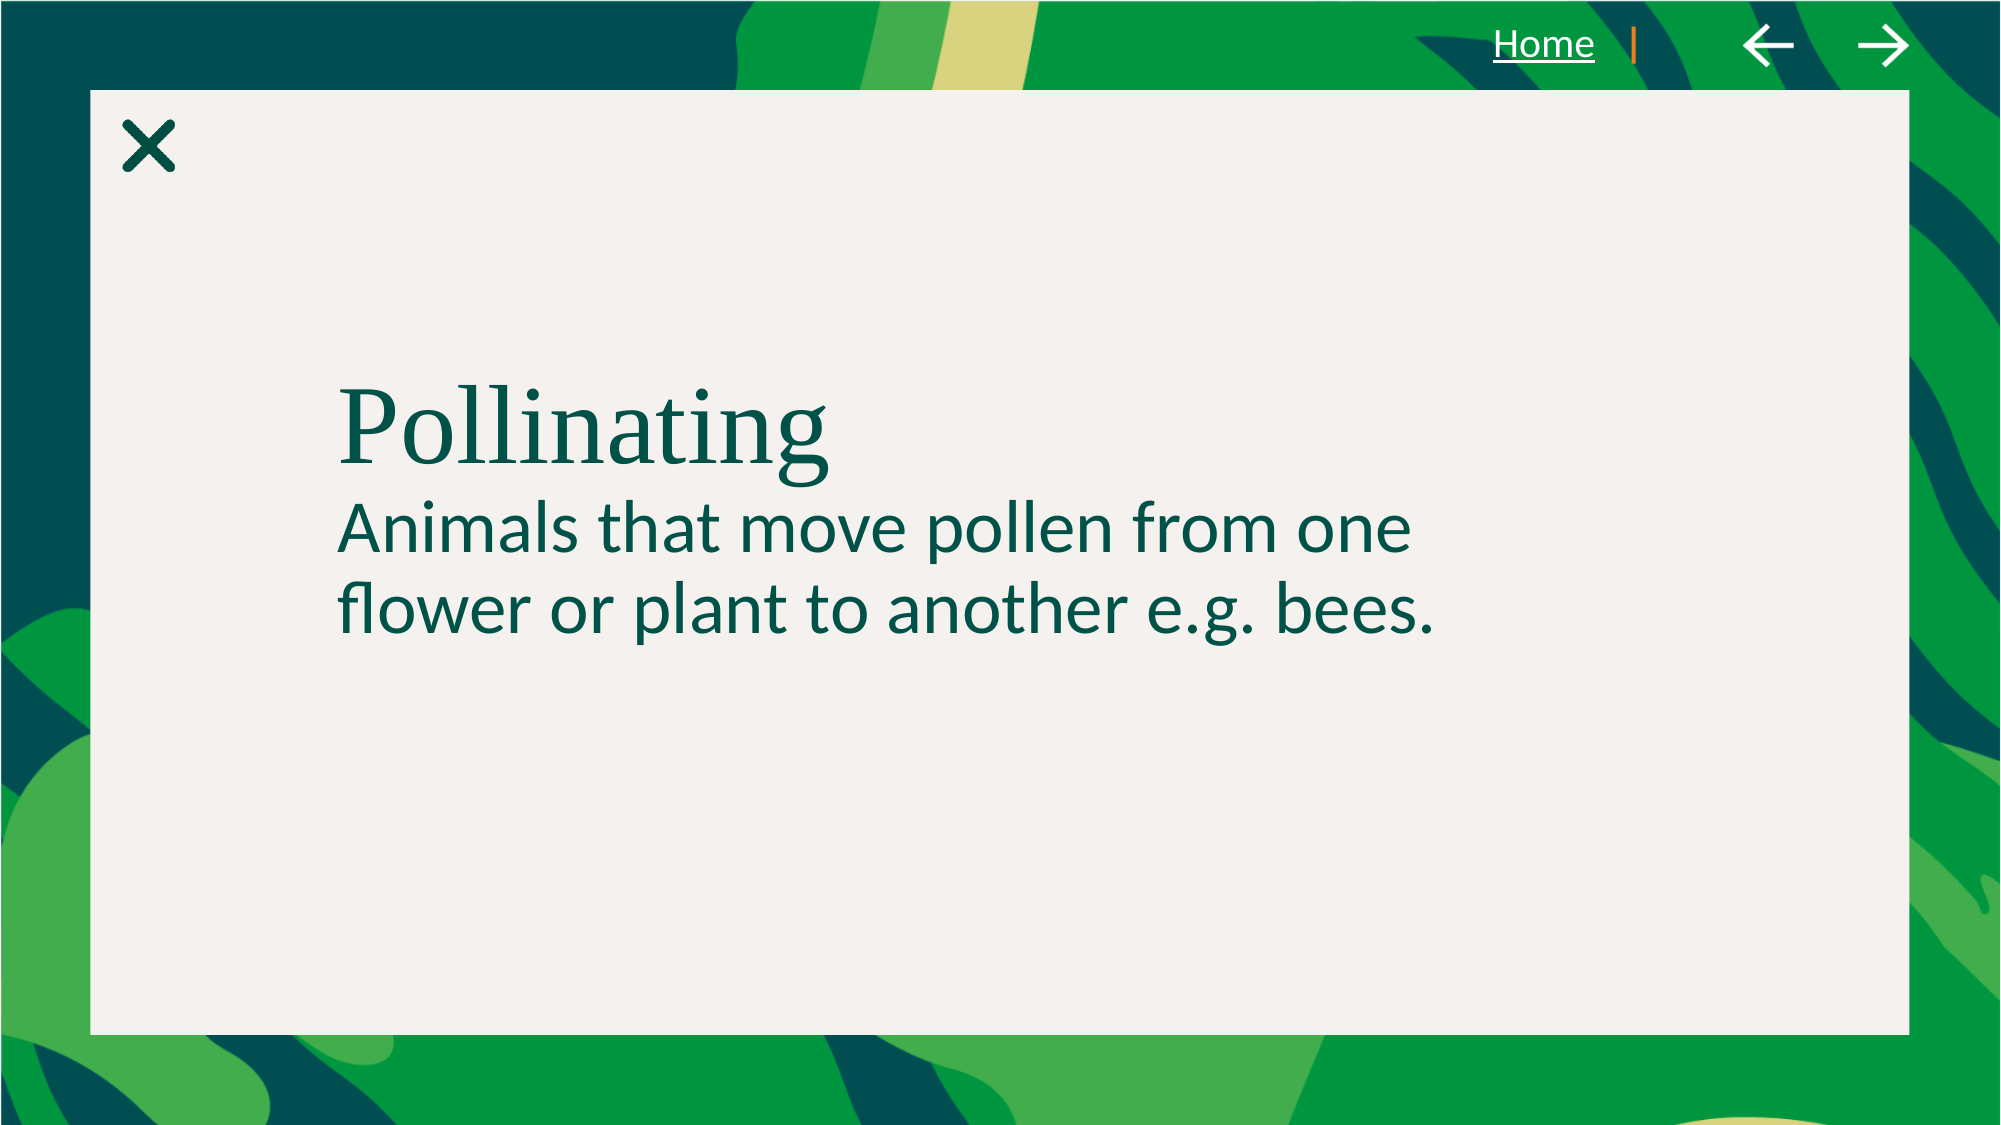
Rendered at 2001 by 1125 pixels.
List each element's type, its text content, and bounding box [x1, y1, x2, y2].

text_box [89, 89, 437, 1036]
title Pollinating Animals that move pollen from one flower or plant to another e.g. bees. [322, 359, 437, 849]
text_box [1563, 89, 1911, 1036]
text_box Home | [1563, 25, 1682, 74]
picture [3, 0, 2001, 1125]
